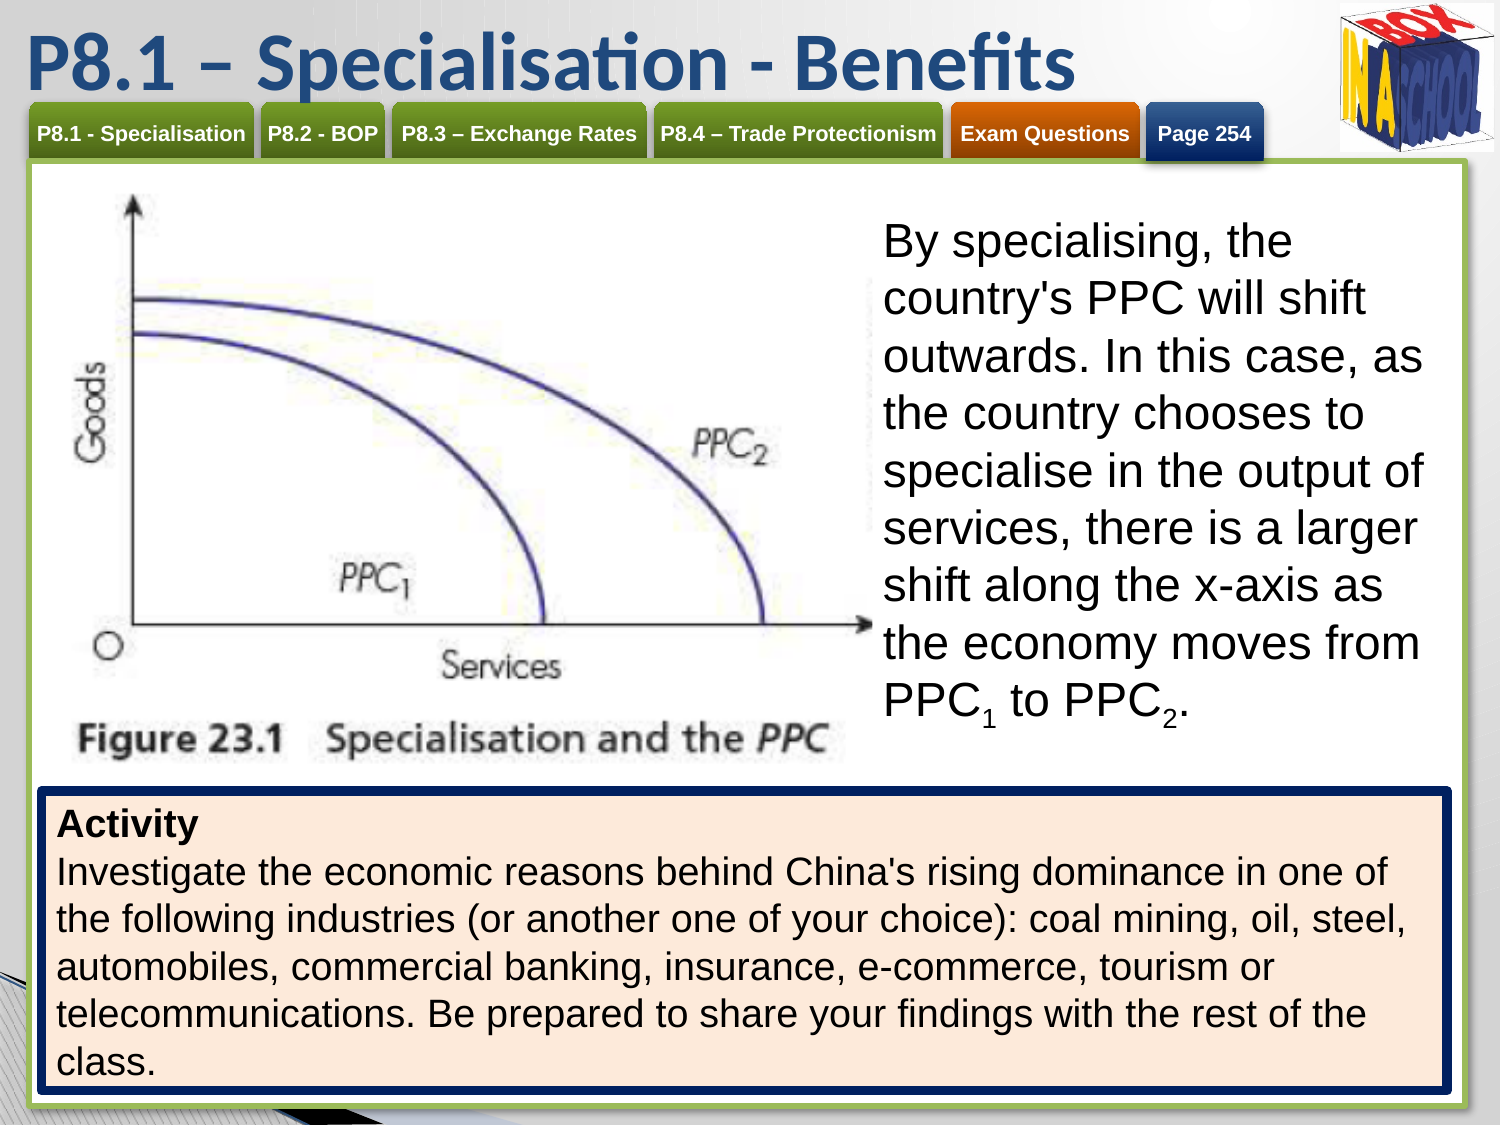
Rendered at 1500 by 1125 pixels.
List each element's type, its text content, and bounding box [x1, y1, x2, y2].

title P8.1 – Specialisation - Benefits [11, 11, 1465, 102]
text_box By specialising, the country's PPC will shift outwards. In this case, as the country chooses to specialise in the output of services, there is a larger shift along the x-axis as the economy moves from PPC1 to PPC2. [879, 201, 1447, 742]
text_box Page 254 [1145, 102, 1264, 161]
text_box Activity Investigate the economic reasons behind China's rising dominance in one of the following industries (or another one of your choice): coal mining, oil, steel, automobiles, commercial banking, insurance, e-commerce, tourism or telecommunications. Be prepared to share your findings with the rest of the class. [41, 791, 1447, 1091]
picture [40, 172, 873, 764]
picture [281, 1114, 303, 1125]
picture [1340, 3, 1495, 152]
